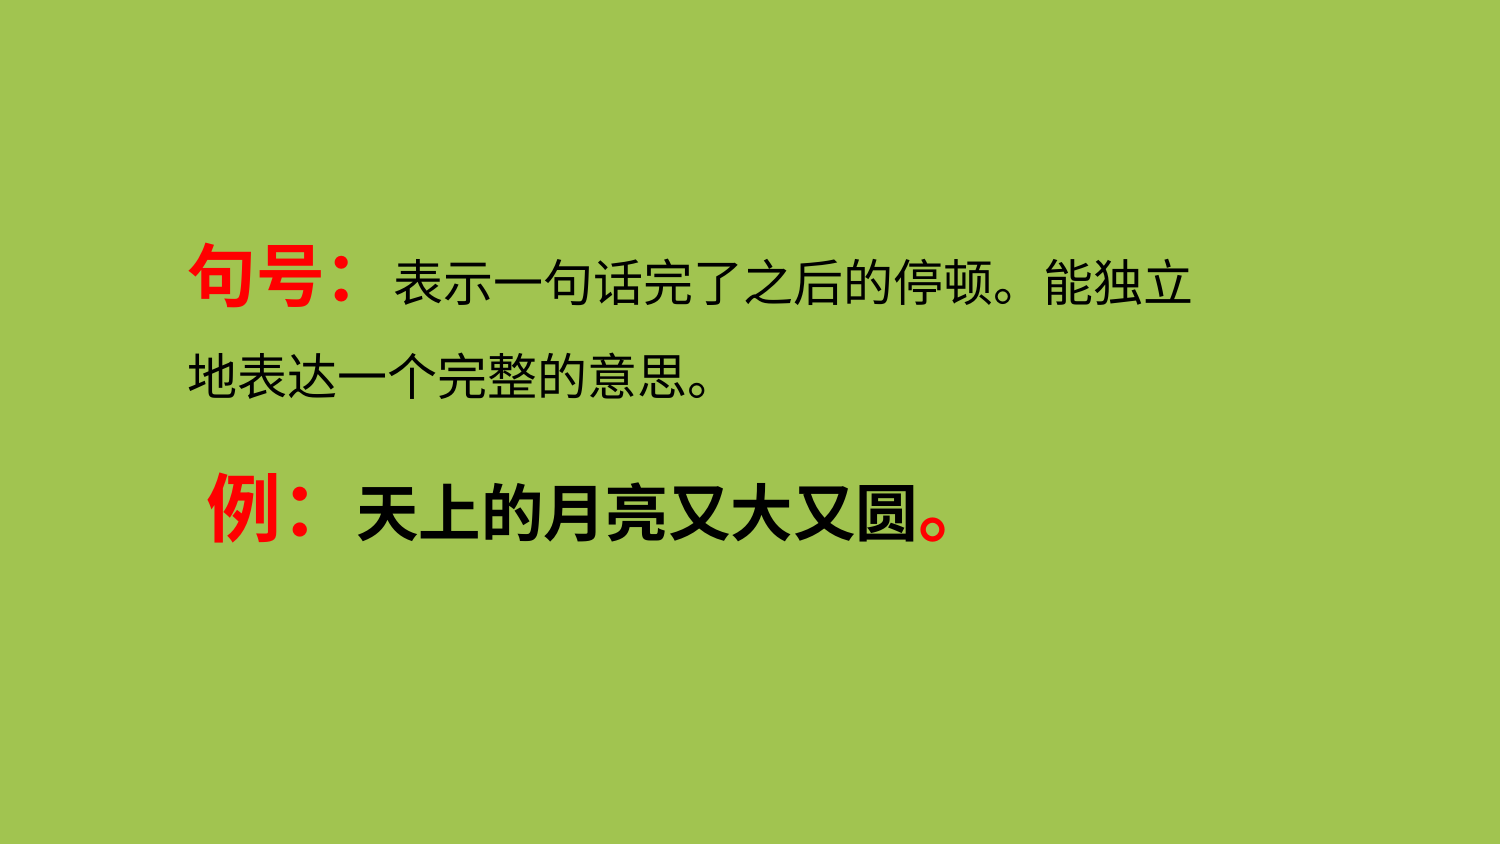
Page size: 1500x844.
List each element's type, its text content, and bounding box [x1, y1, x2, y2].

text_box 例：天上的月亮又大又圆。 [194, 455, 1231, 558]
text_box 句号：表示一句话完了之后的停顿。能独立地表达一个完整的意思。 [175, 186, 1218, 412]
